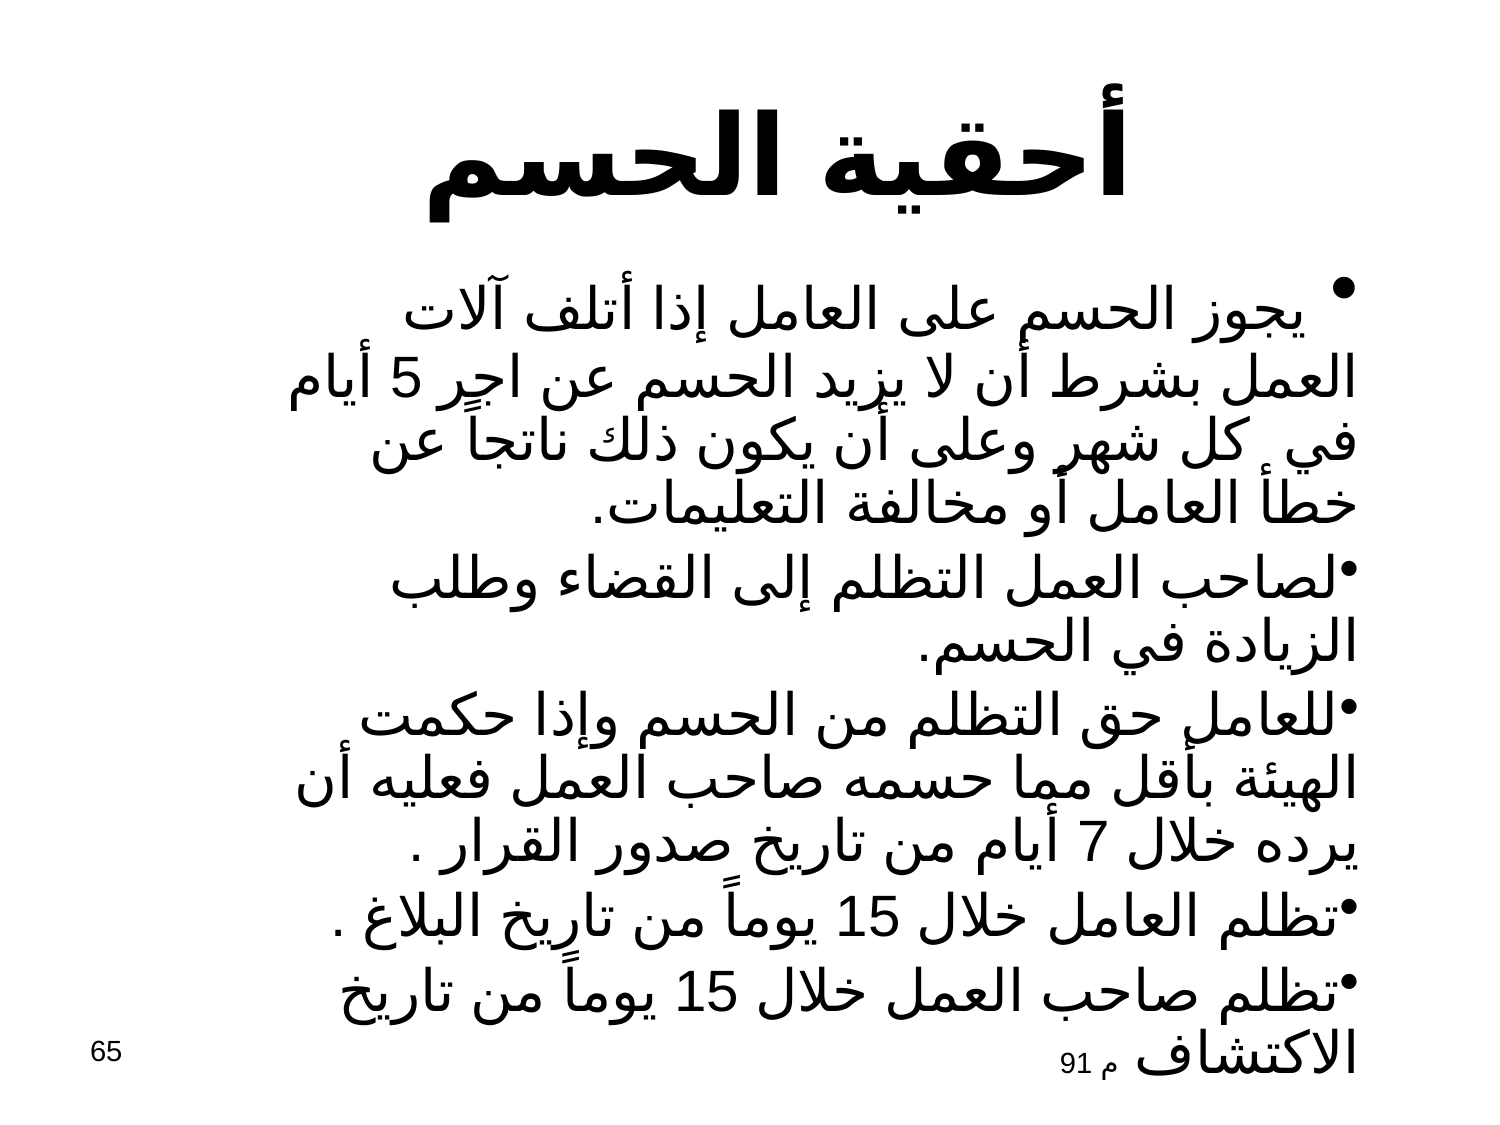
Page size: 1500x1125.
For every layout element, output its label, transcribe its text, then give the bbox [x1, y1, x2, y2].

subtitle يجوز الحسم على العامل إذا أتلف آلات العمل بشرط أن لا يزيد الحسم عن اجر 5 أيام في كل شهر وعلى أن يكون ذلك ناتجاً عن خطأ العامل أو مخالفة التعليمات. لصاحب العمل التظلم إلى القضاء وطلب الزيادة في الحسم. للعامل حق التظلم من الحسم وإذا حكمت الهيئة بأقل مما حسمه صاحب العمل فعليه أن يرده خلال 7 أيام من تاريخ صدور القرار . تظلم العامل خلال 15 يوماً من تاريخ البلاغ . تظلم صاحب العمل خلال 15 يوماً من تاريخ الاكتشاف م 91 [237, 249, 1376, 926]
slide_number 65 [74, 1024, 426, 1103]
title أحقية الحسم [124, 49, 1401, 251]
